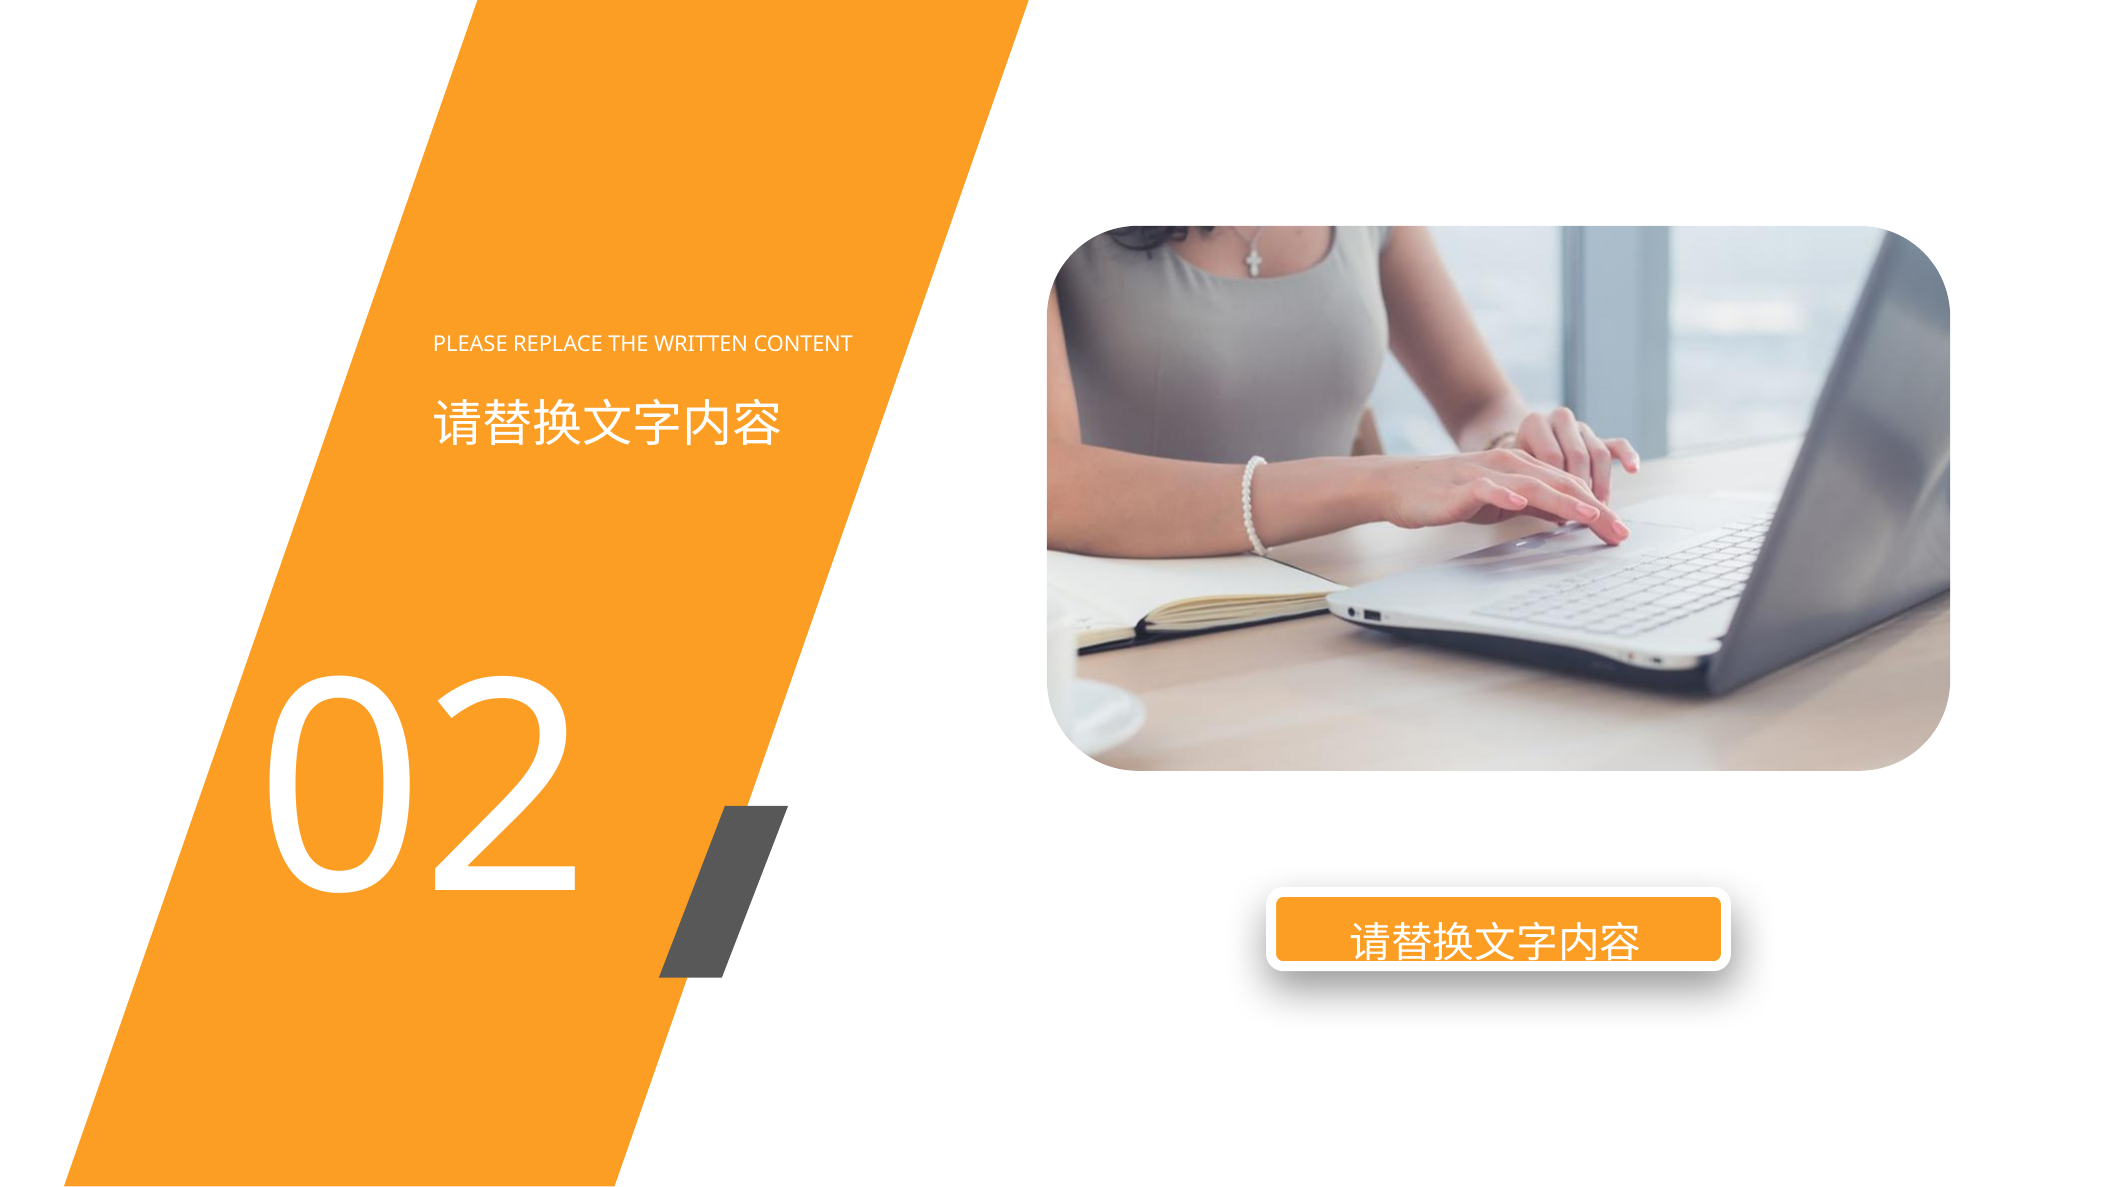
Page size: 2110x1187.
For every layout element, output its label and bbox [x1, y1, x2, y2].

text_box [63, 0, 1029, 1187]
text_box [1045, 224, 1952, 772]
text_box [1271, 883, 1726, 967]
